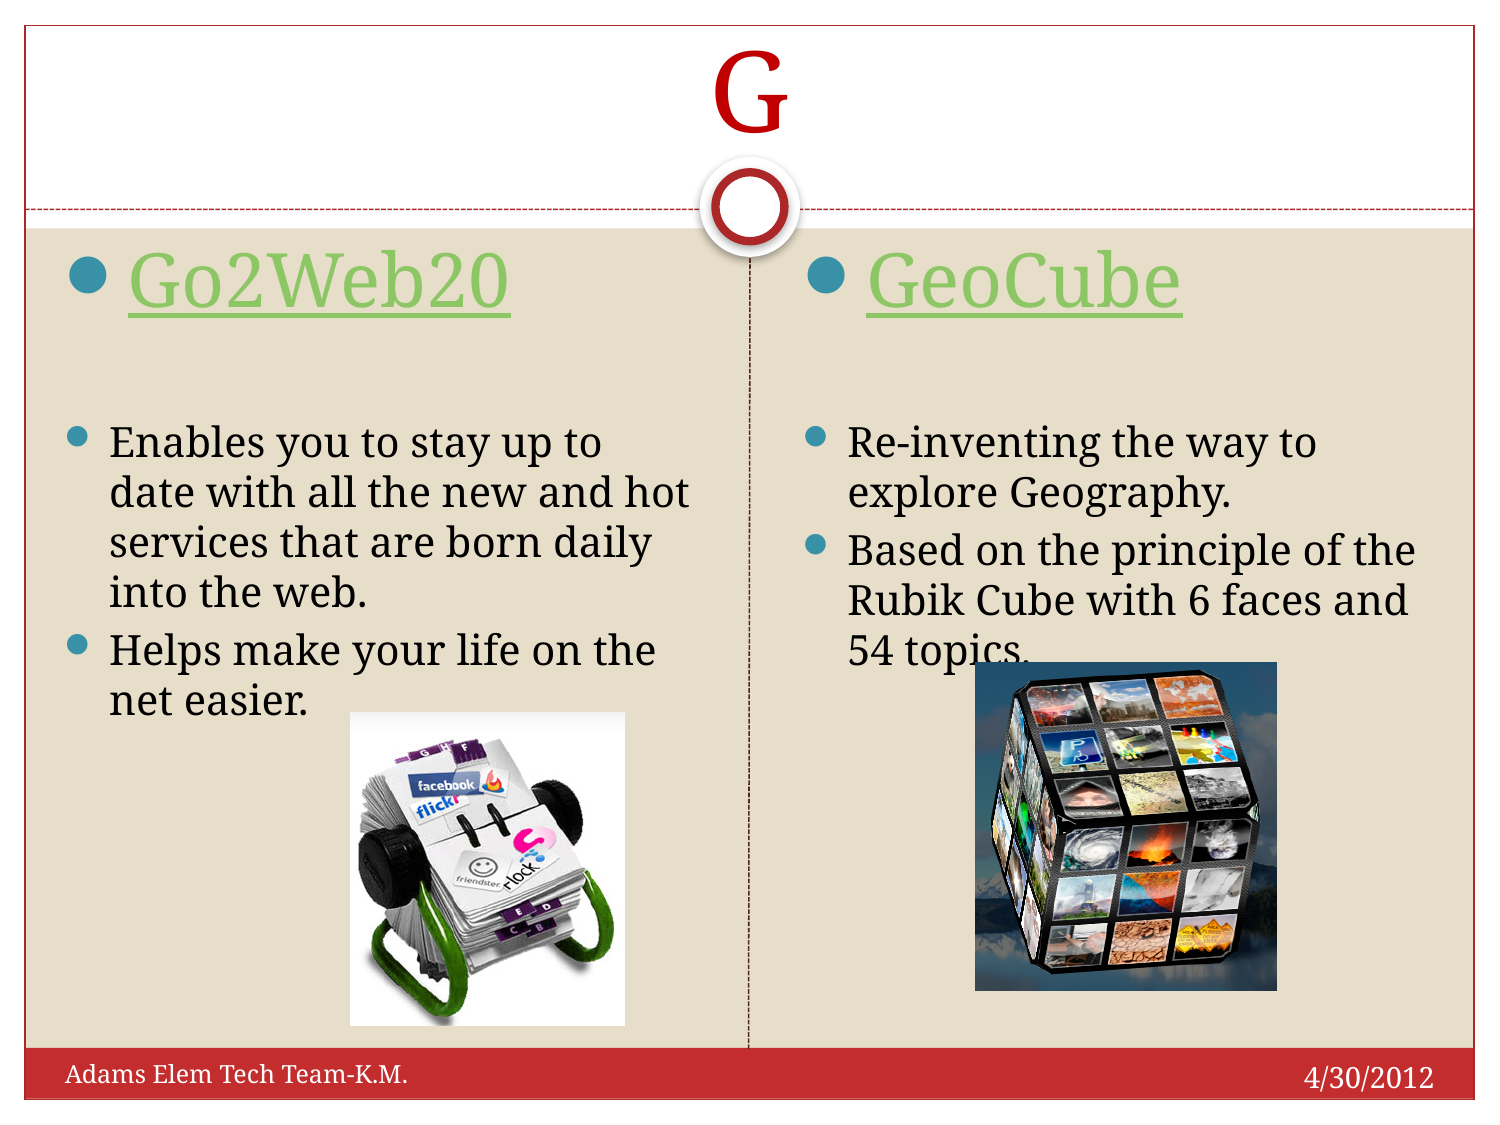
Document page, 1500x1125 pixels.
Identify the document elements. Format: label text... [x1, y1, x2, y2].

title G [49, 37, 1450, 162]
footer Adams Elem Tech Team-K.M. [50, 1051, 638, 1112]
picture [974, 662, 1277, 991]
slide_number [950, 1051, 1450, 1112]
list GeoCube Re-inventing the way to explore Geography. Based on the principle of the Rubik Cube with 6 faces and 54 topics. [787, 224, 1450, 993]
picture [349, 712, 626, 1026]
list Go2Web20 Enables you to stay up to date with all the new and hot services that are born daily into the web. Helps make your life on the net easier. [49, 224, 712, 993]
